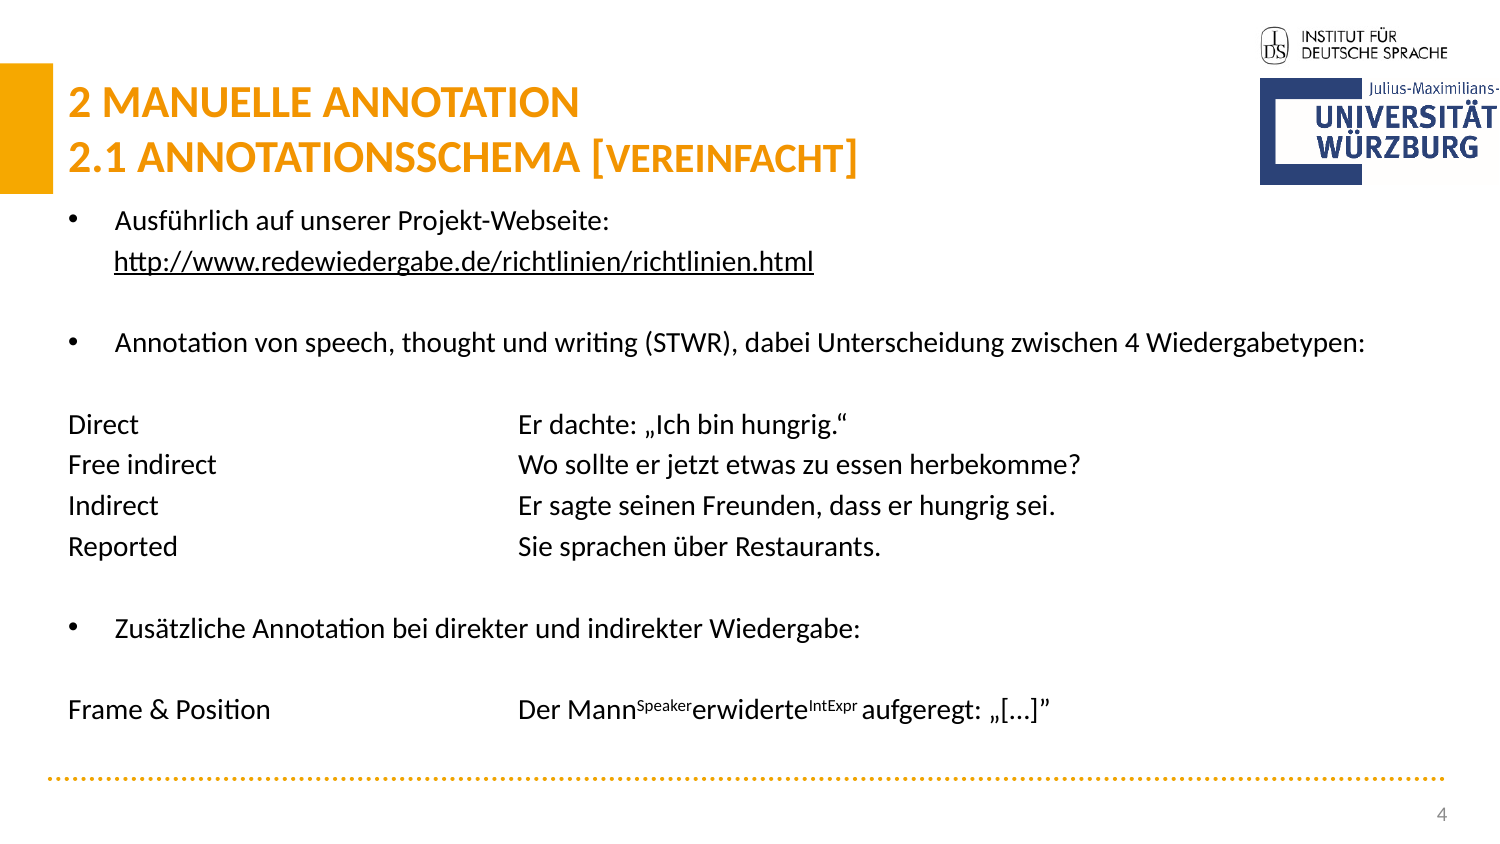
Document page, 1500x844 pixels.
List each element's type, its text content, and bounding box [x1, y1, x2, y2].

picture [1255, 0, 1475, 71]
slide_number 4 [1346, 782, 1448, 844]
list Ausführlich auf unserer Projekt-Webseite: http://www.redewiedergabe.de/richtlinien/richtlinien.html Annotation von speech, thought und writing (STWR), dabei Unterscheidung zwischen 4 Wiedergabetypen: Direct Er dachte: „Ich bin hungrig.“ Free indirect Wo sollte er jetzt etwas zu essen herbekomme? Indirect Er sagte seinen Freunden, dass er hungrig sei. Reported Sie sprachen über Restaurants. Zusätzliche Annotation bei direkter und indirekter Wiedergabe: Frame & Position Der MannSpeakererwiderteIntExpr aufgeregt: „[…]” [53, 193, 1449, 779]
title 2 manuelle annotation 2.1 annotationsschema [vereinfacht] [53, 64, 896, 194]
picture [1259, 78, 1499, 185]
